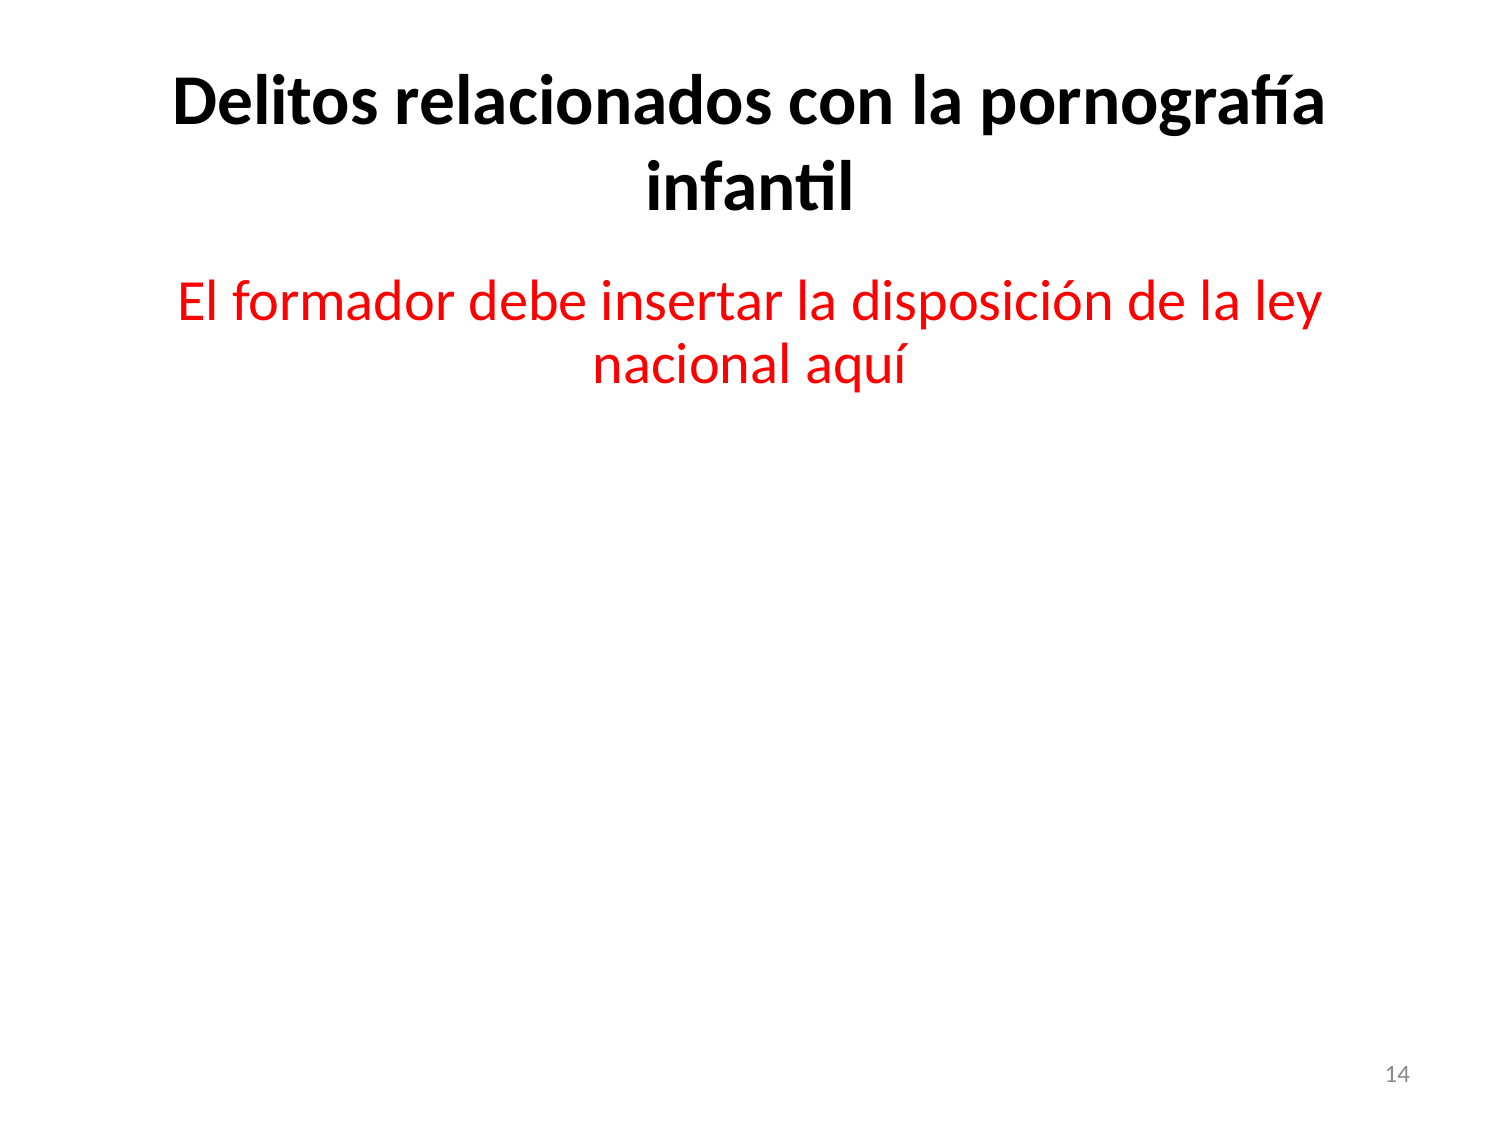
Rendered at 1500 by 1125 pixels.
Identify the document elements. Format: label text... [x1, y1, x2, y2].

title Delitos relacionados con la pornografía infantil [75, 45, 1425, 233]
list El formador debe insertar la disposición de la ley nacional aquí [75, 262, 1425, 1005]
slide_number 14 [1074, 1042, 1425, 1103]
